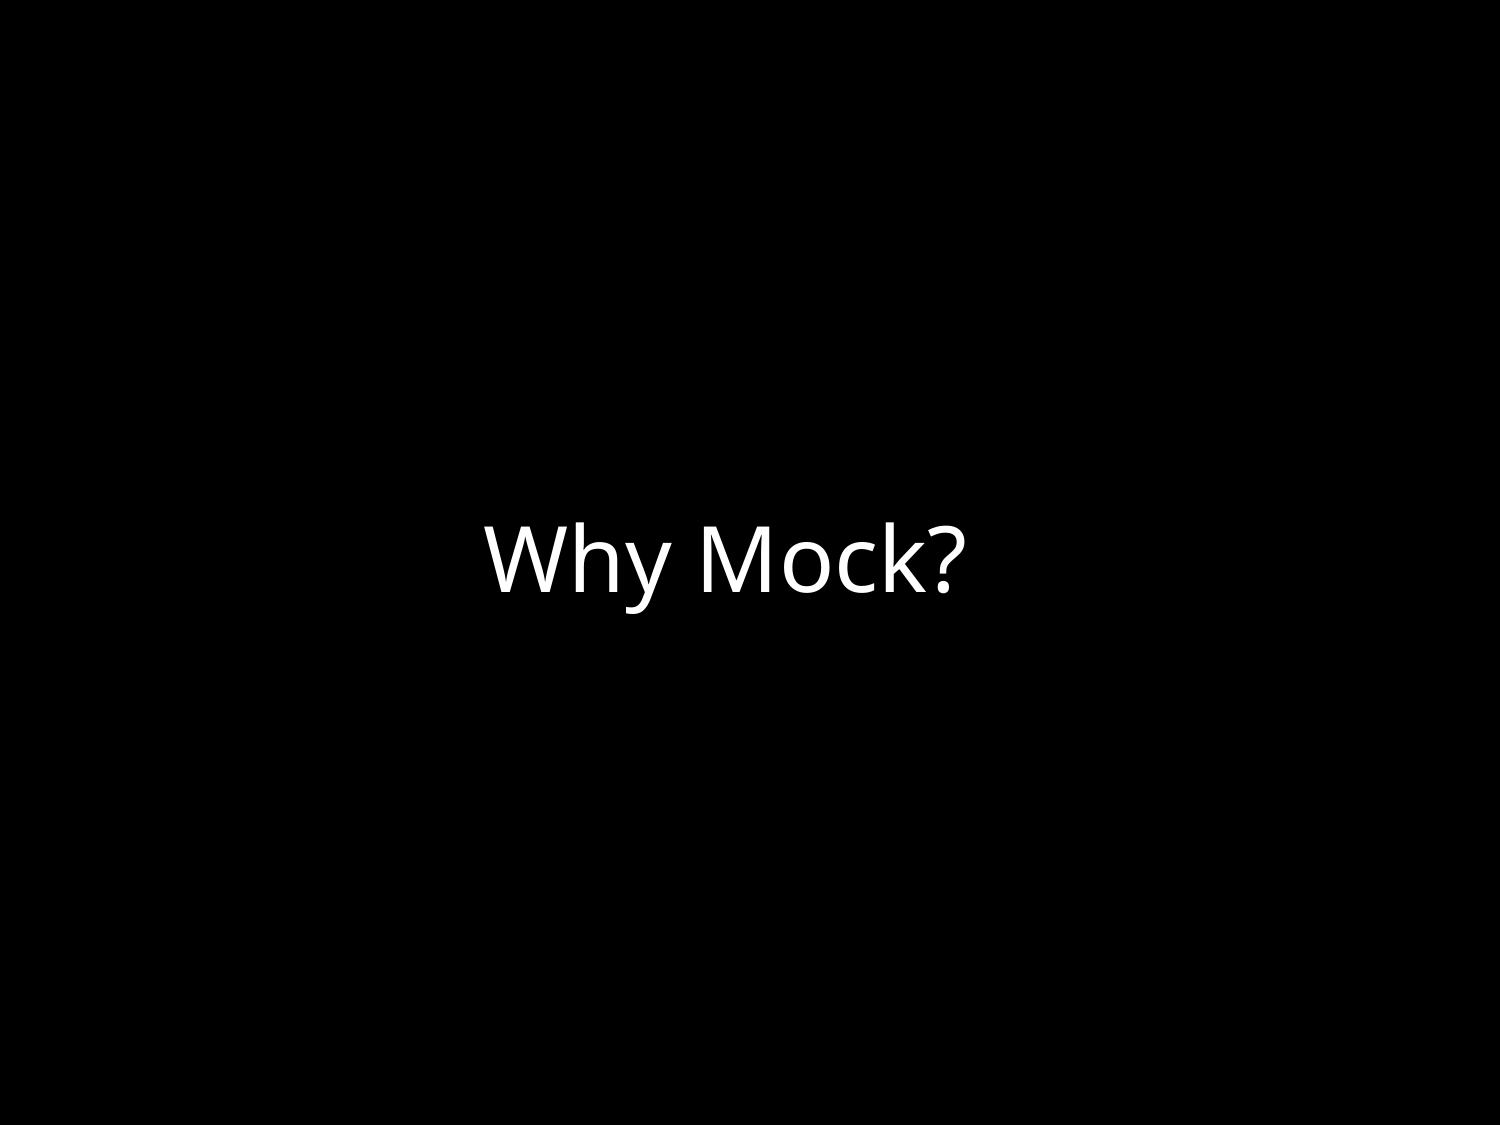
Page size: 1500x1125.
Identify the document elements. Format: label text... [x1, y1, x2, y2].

title Why Mock? [62, 462, 1413, 650]
